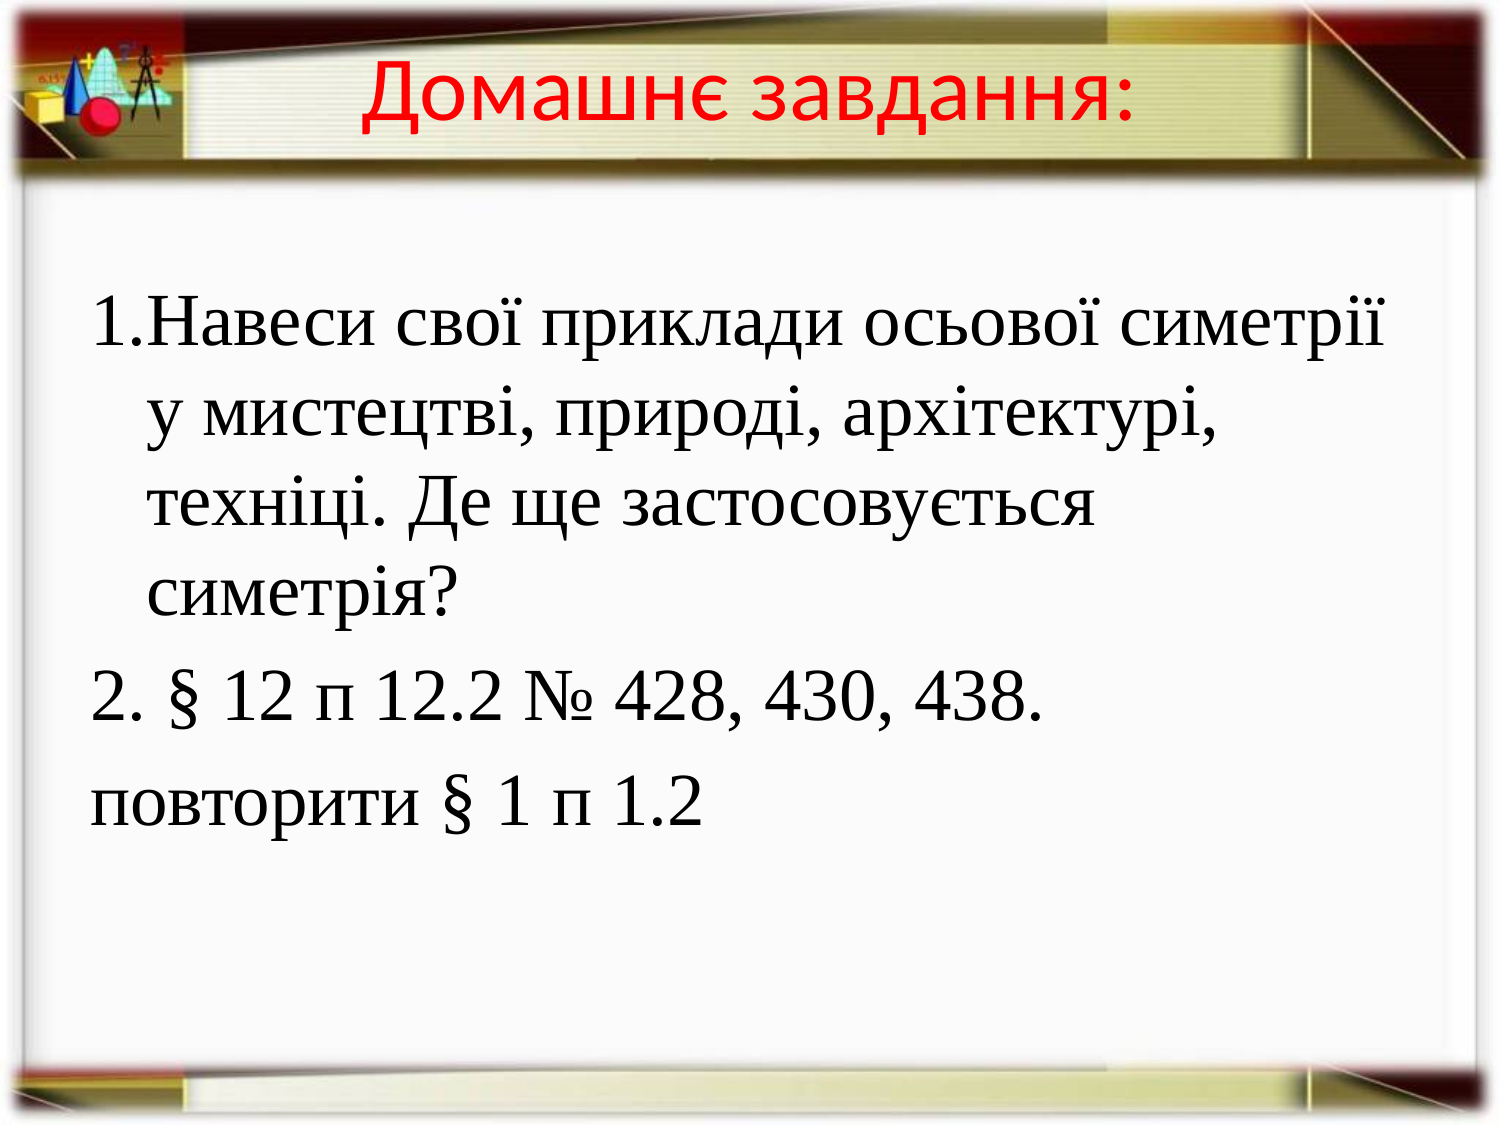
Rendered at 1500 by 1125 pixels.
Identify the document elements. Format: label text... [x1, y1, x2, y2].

picture [0, 0, 1500, 1125]
title Домашнє завдання: [74, 44, 1426, 233]
list 1.Навеси свої приклади осьової симетрії у мистецтві, природі, архітектурі, техніці. Де ще застосовується симетрія? 2. § 12 п 12.2 № 428, 430, 438. повторити § 1 п 1.2 [74, 262, 1426, 1006]
